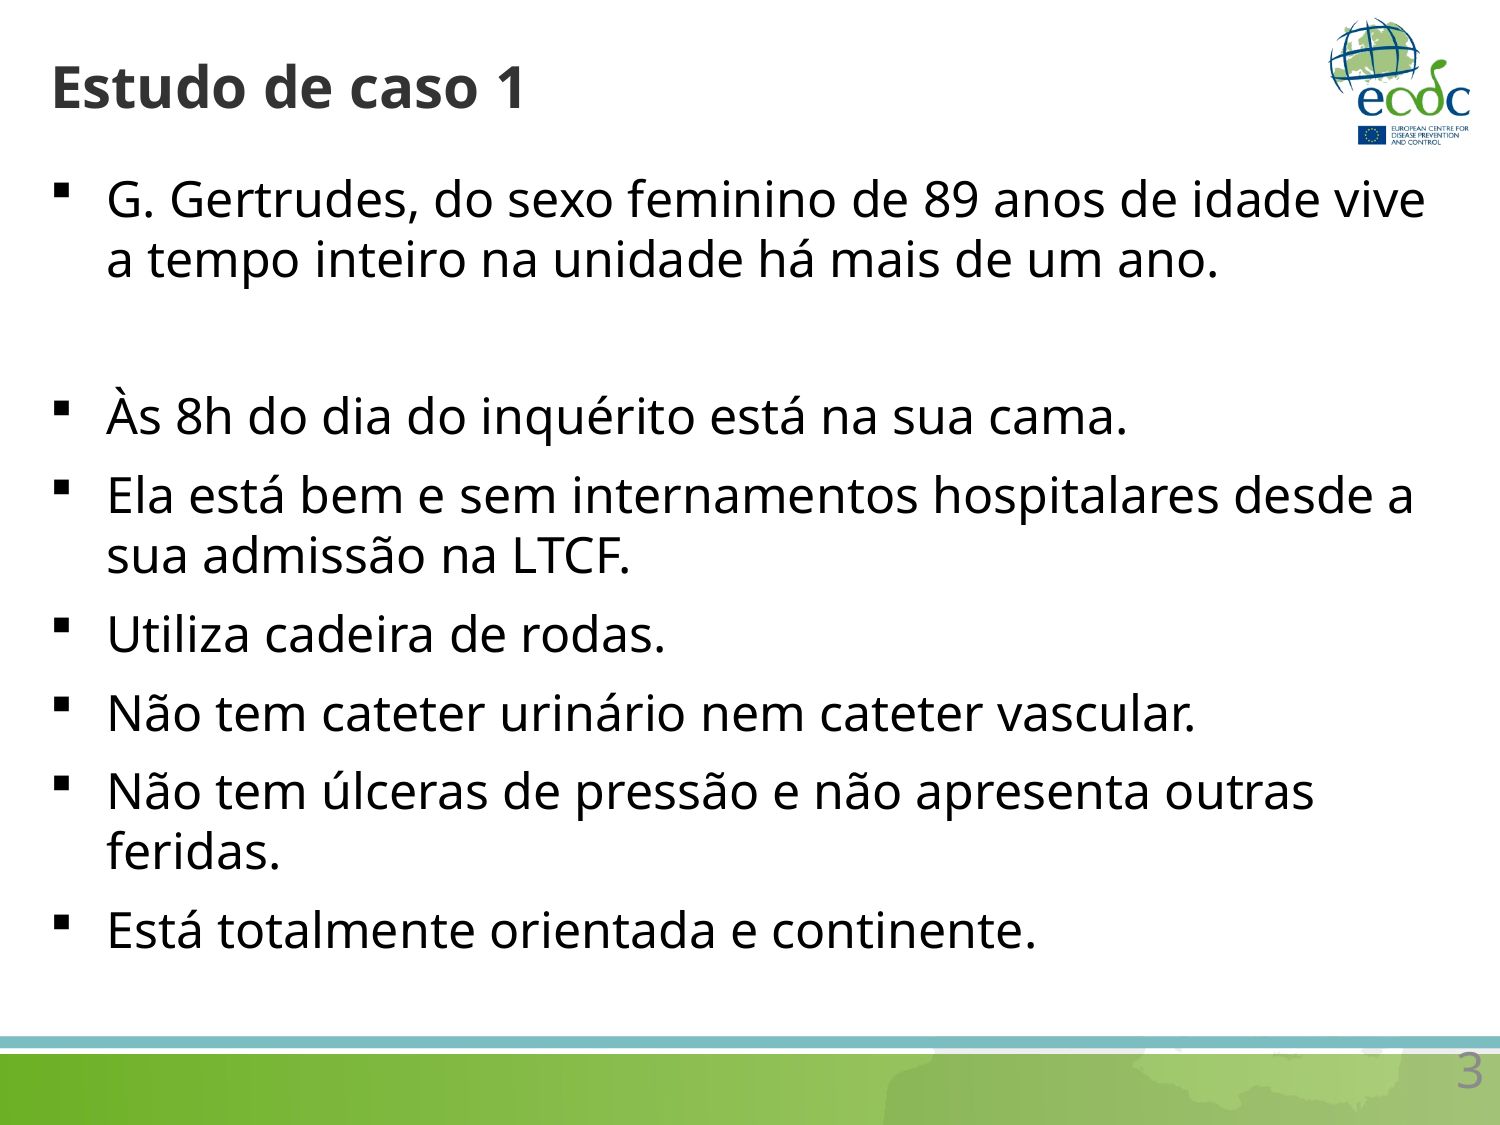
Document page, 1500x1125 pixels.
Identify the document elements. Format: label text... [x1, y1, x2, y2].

slide_number 3 [1149, 1042, 1500, 1103]
title Estudo de caso 1 [49, 58, 1401, 152]
list G. Gertrudes, do sexo feminino de 89 anos de idade vive a tempo inteiro na unidade há mais de um ano. Às 8h do dia do inquérito está na sua cama. Ela está bem e sem internamentos hospitalares desde a sua admissão na LTCF. Utiliza cadeira de rodas. Não tem cateter urinário nem cateter vascular. Não tem úlceras de pressão e não apresenta outras feridas. Está totalmente orientada e continente. [49, 166, 1450, 1015]
picture [1328, 17, 1473, 148]
picture [0, 1036, 1500, 1125]
